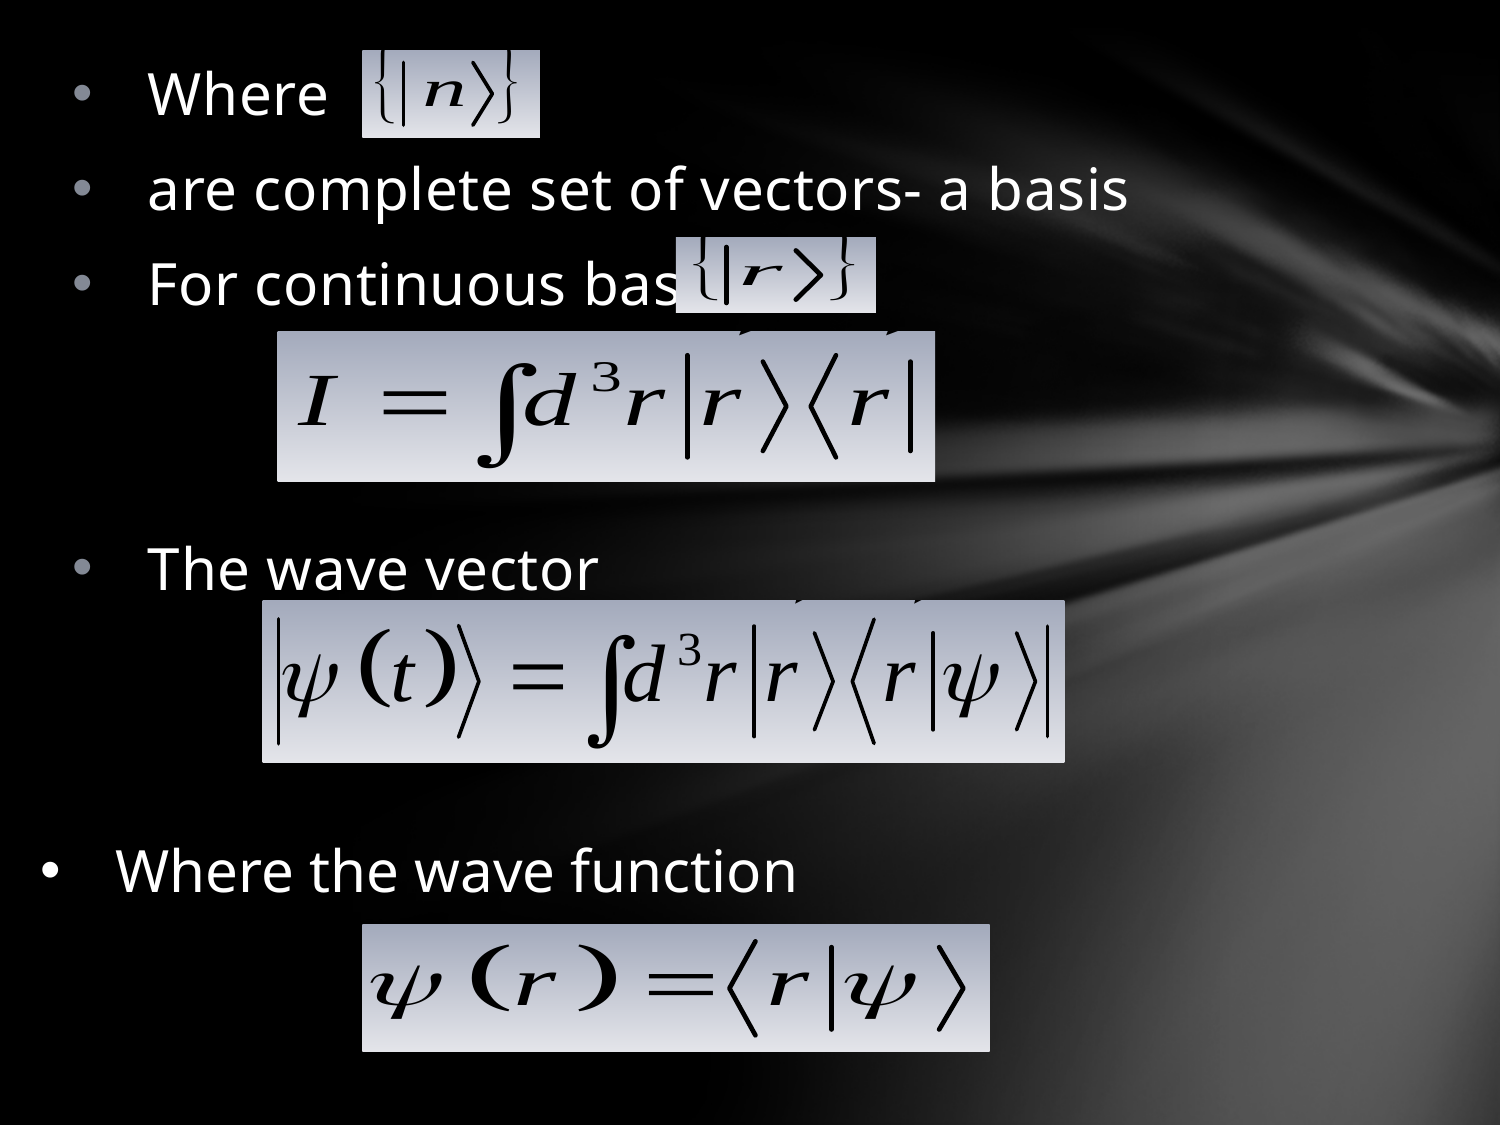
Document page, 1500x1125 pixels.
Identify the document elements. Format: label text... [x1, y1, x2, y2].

list Where are complete set of vectors- a basis For continuous basis The wave vector [57, 50, 1318, 1016]
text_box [277, 330, 936, 482]
text_box Where the wave function [25, 827, 813, 912]
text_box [675, 237, 877, 313]
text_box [362, 924, 990, 1052]
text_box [262, 599, 1065, 763]
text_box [362, 49, 541, 138]
